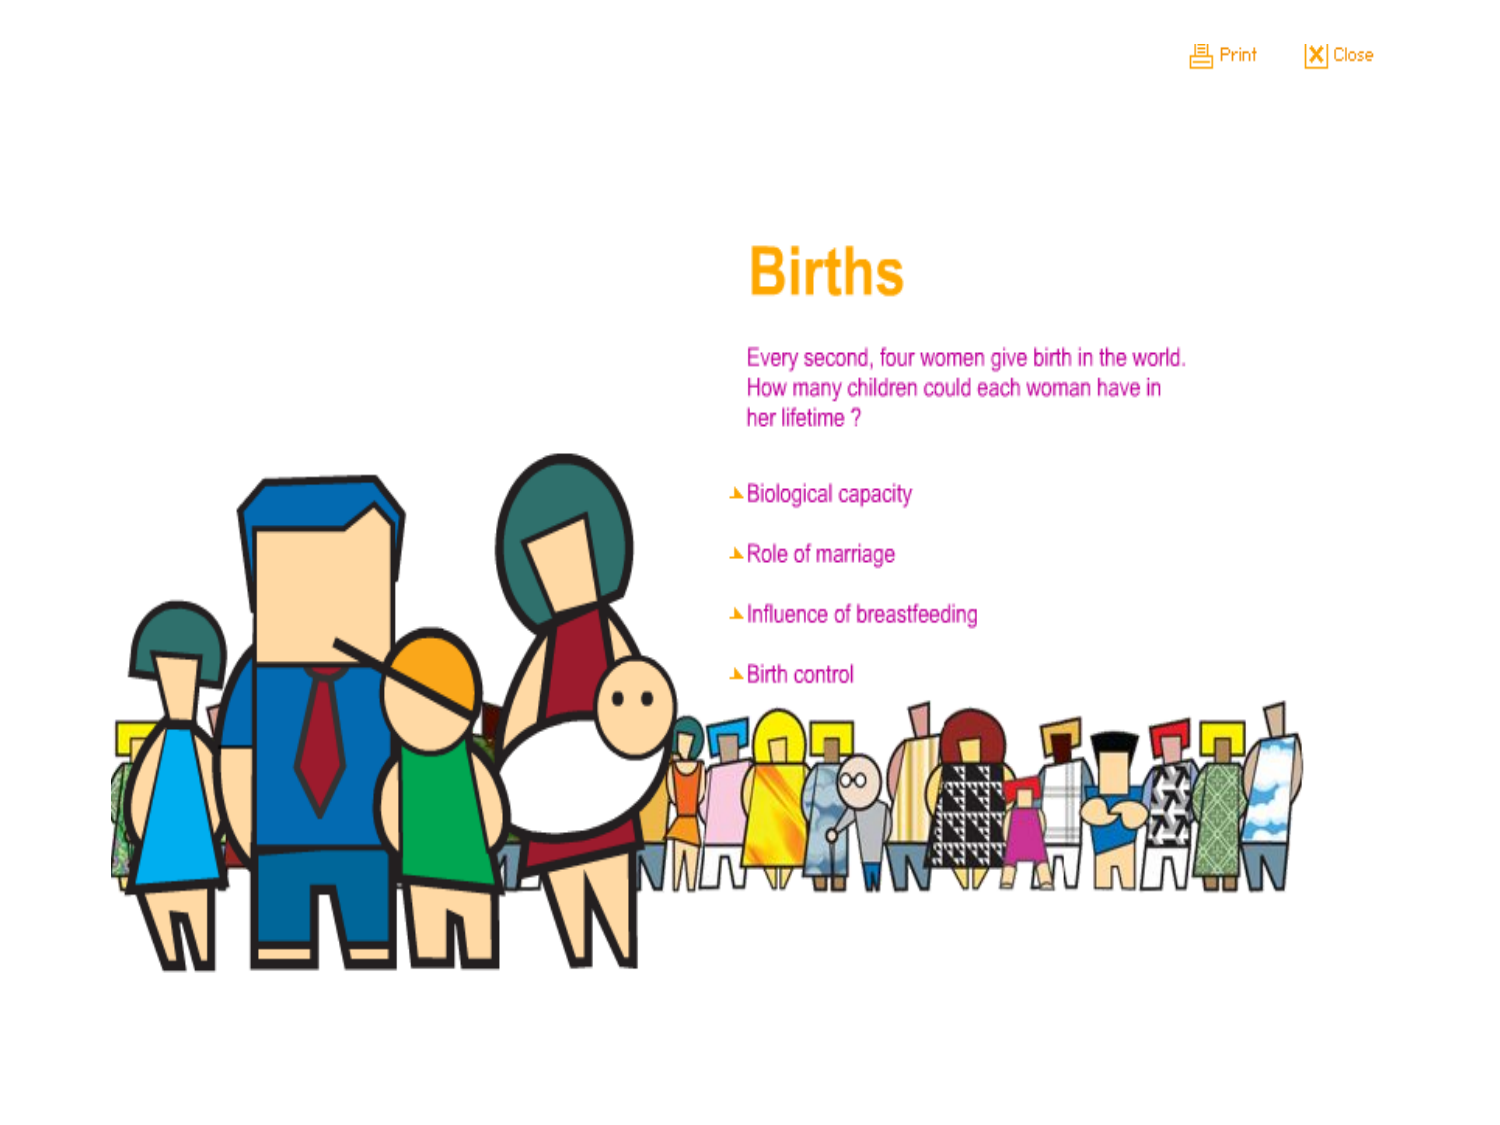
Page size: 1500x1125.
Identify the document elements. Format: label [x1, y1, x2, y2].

list [0, 44, 1500, 1077]
